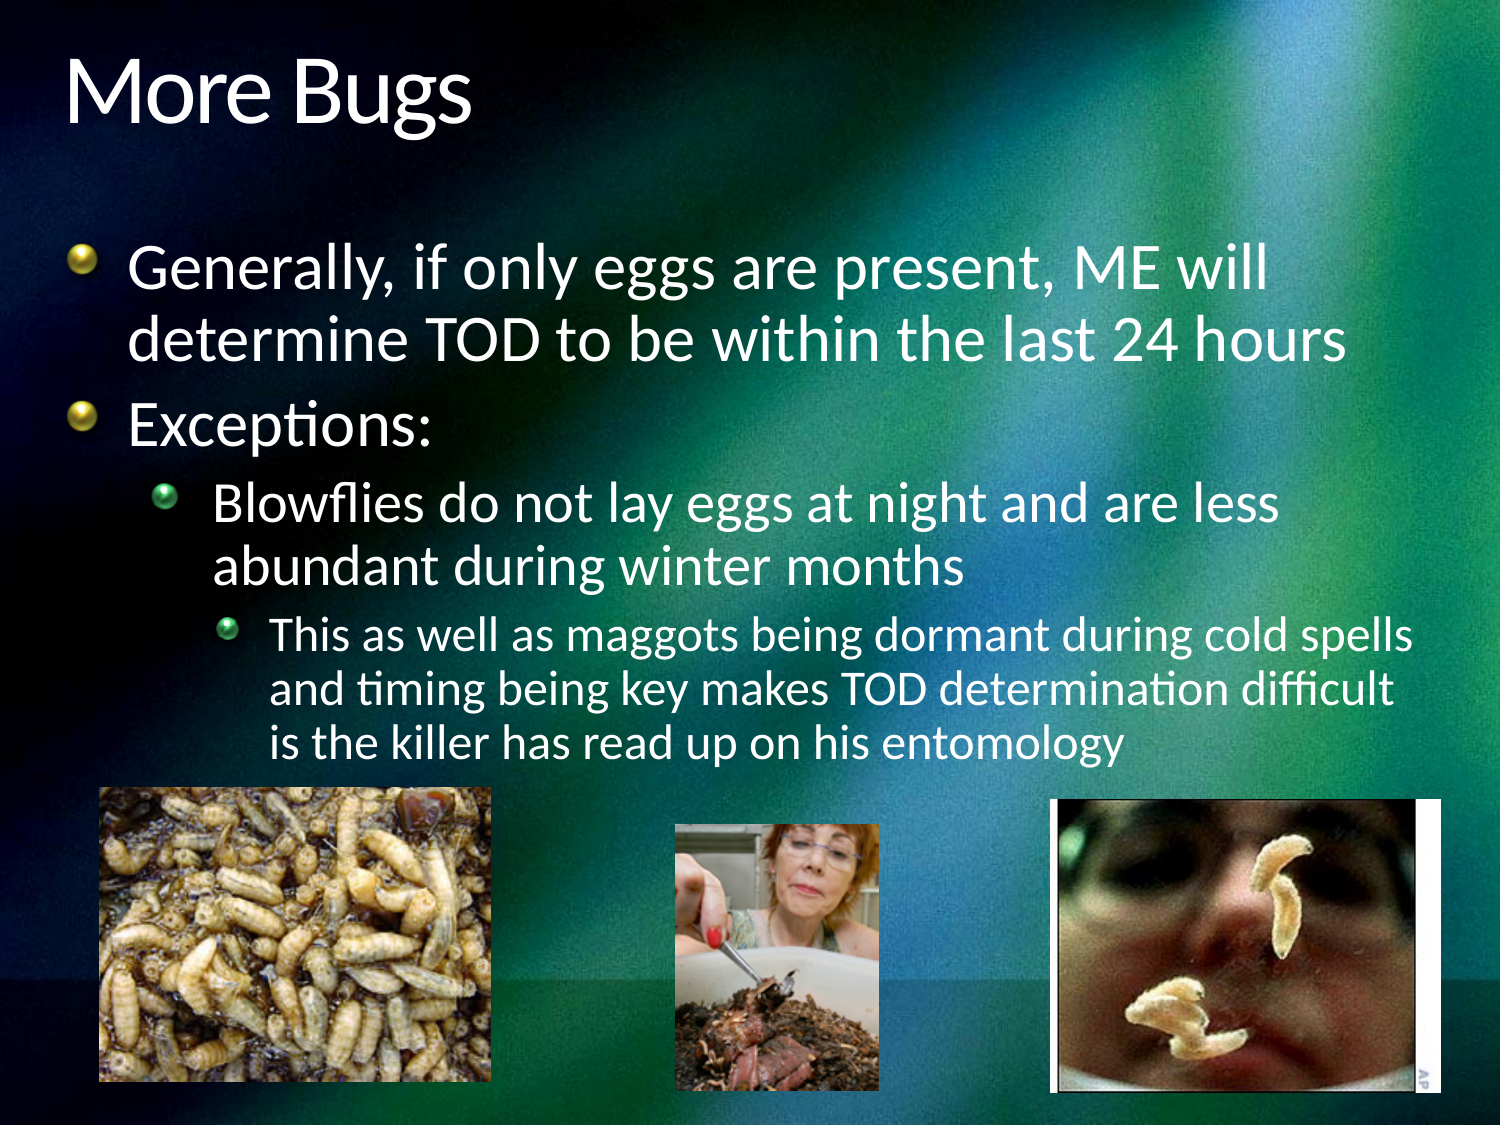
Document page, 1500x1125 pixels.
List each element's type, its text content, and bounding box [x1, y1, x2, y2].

title More Bugs [62, 37, 1438, 147]
picture [0, 0, 1500, 1125]
list Generally, if only eggs are present, ME will determine TOD to be within the last 24 hours Exceptions: Blowflies do not lay eggs at night and are less abundant during winter months This as well as maggots being dormant during cold spells and timing being key makes TOD determination difficult is the killer has read up on his entomology [62, 231, 1438, 850]
